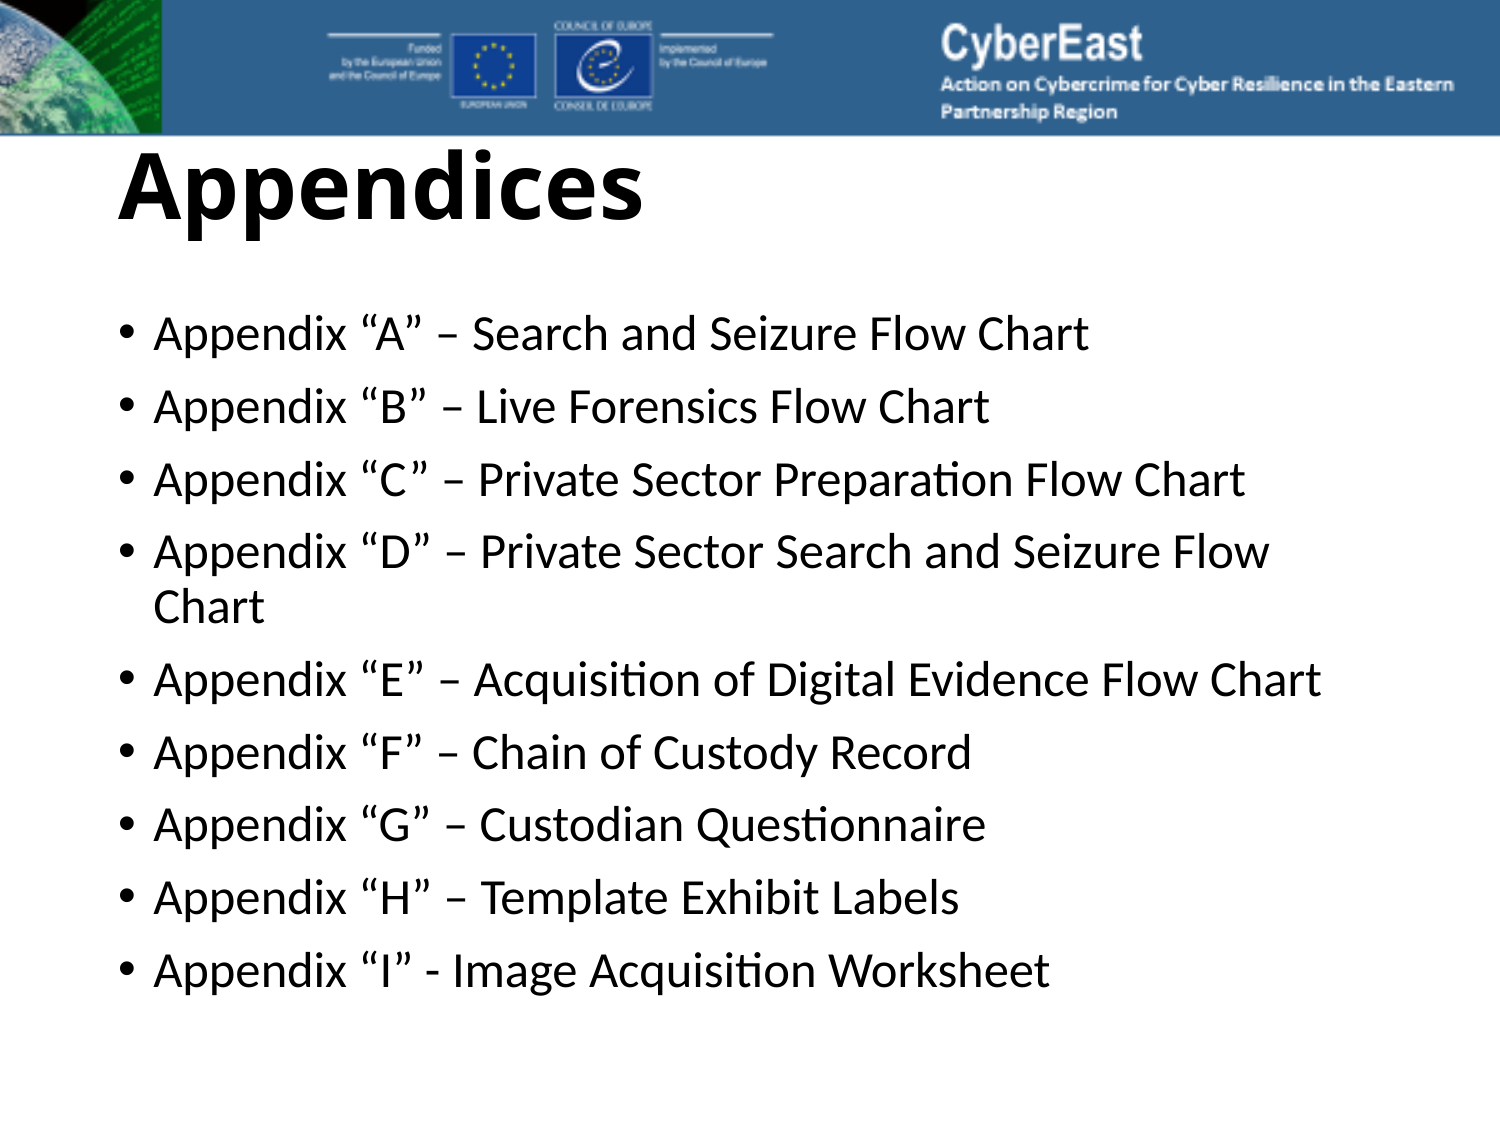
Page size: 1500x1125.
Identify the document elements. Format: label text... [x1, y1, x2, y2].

picture [0, 0, 1500, 1125]
title Appendices [103, 59, 1397, 299]
list Appendix “A” – Search and Seizure Flow Chart Appendix “B” – Live Forensics Flow Chart Appendix “C” – Private Sector Preparation Flow Chart Appendix “D” – Private Sector Search and Seizure Flow Chart Appendix “E” – Acquisition of Digital Evidence Flow Chart Appendix “F” – Chain of Custody Record Appendix “G” – Custodian Questionnaire Appendix “H” – Template Exhibit Labels Appendix “I” - Image Acquisition Worksheet [103, 299, 1397, 1014]
